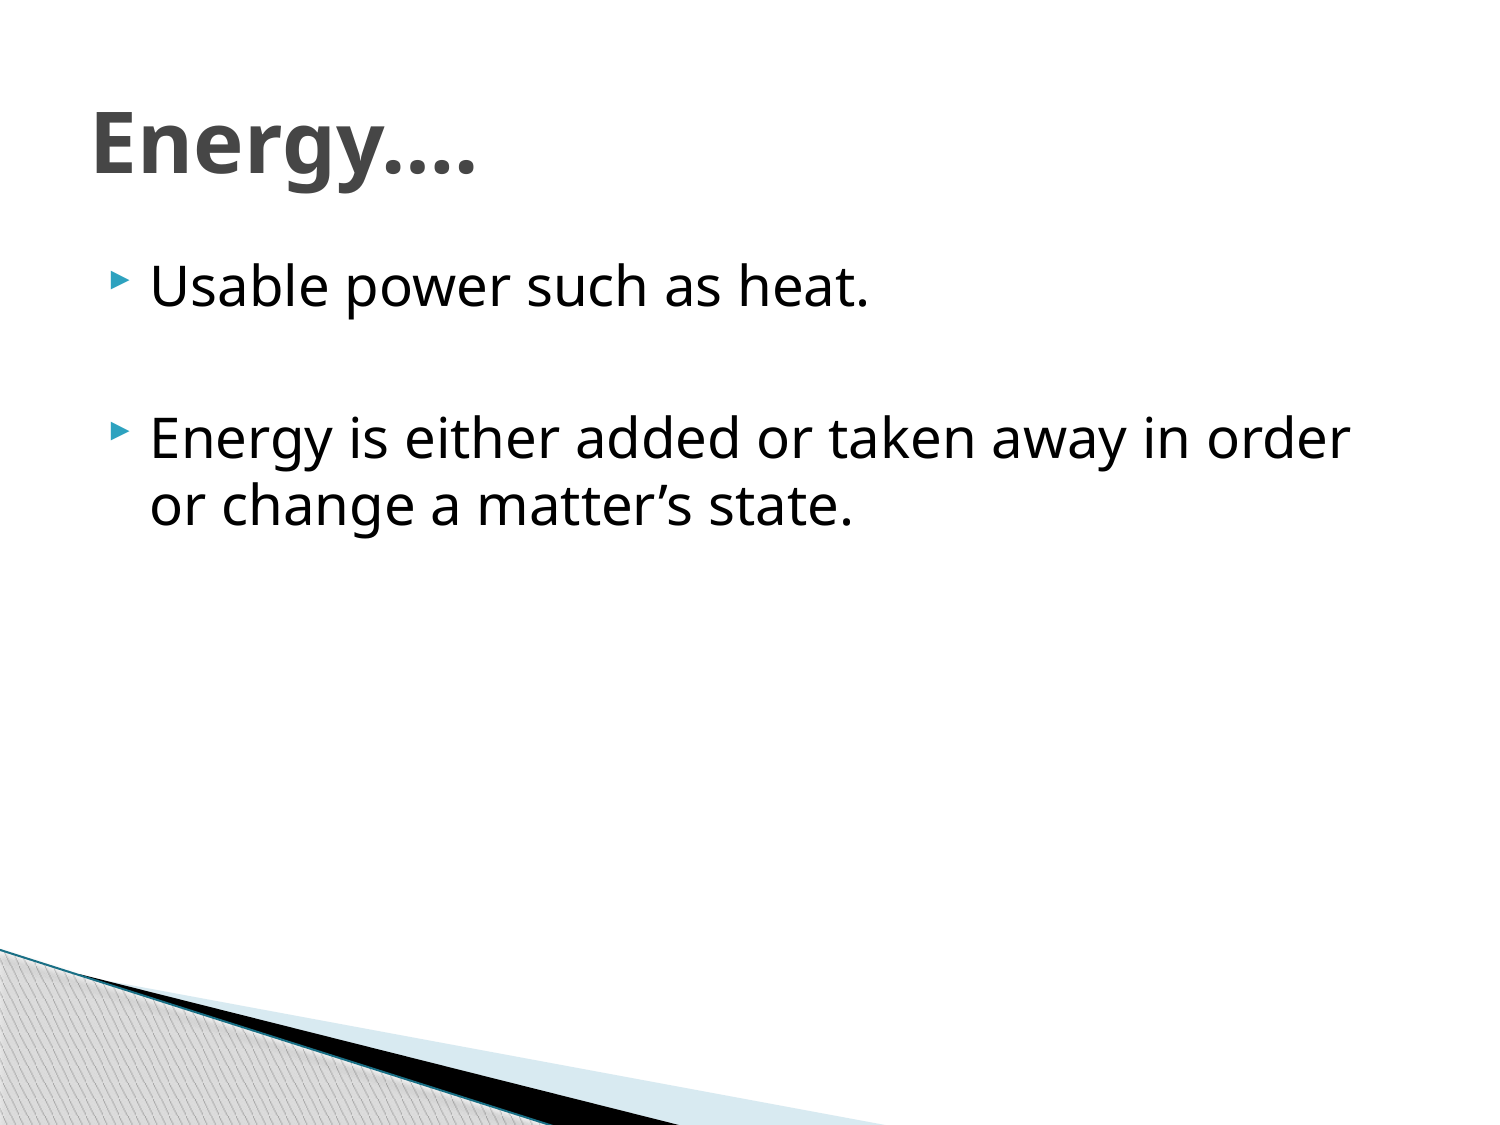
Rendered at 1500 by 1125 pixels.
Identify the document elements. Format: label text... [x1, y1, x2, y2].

list Usable power such as heat. Energy is either added or taken away in order or change a matter’s state. [75, 243, 1425, 986]
title Energy…. [75, 45, 1425, 233]
